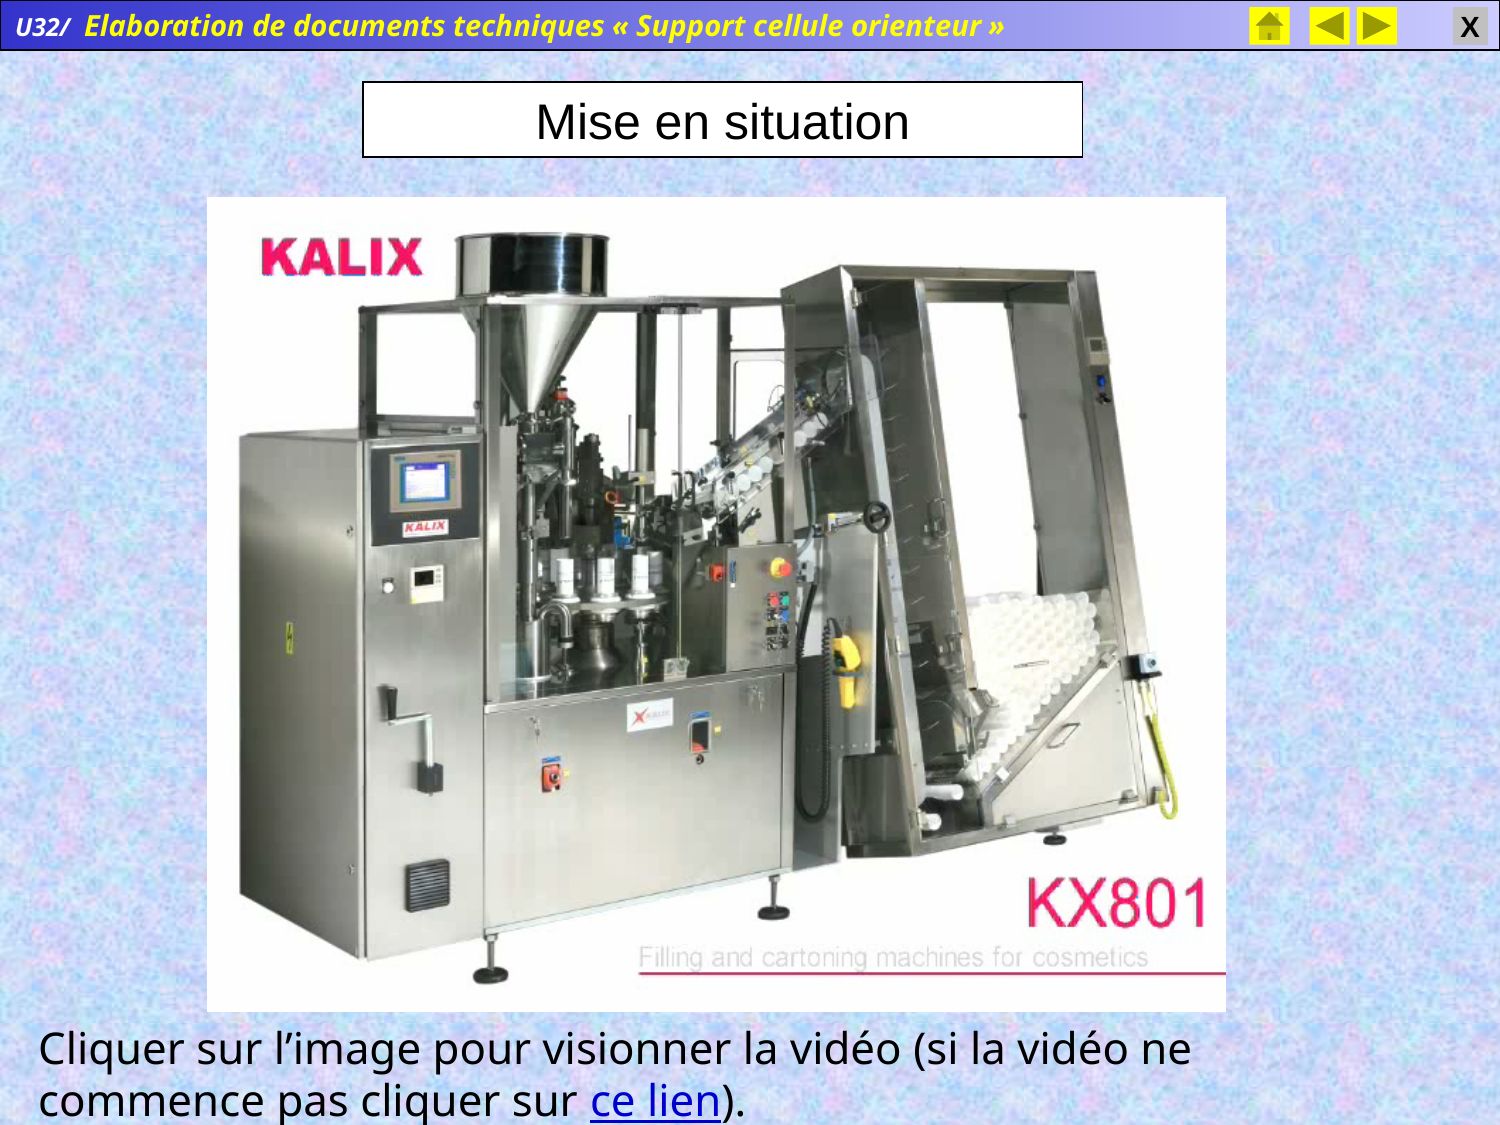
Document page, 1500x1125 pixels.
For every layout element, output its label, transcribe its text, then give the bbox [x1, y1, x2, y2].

text_box Mise en situation [363, 81, 1083, 157]
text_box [206, 196, 1227, 1013]
text_box [1309, 7, 1350, 45]
text_box Cliquer sur l’image pour visionner la vidéo (si la vidéo ne commence pas cliquer sur ce lien). [23, 1013, 1442, 1125]
picture [0, 51, 1500, 1125]
text_box [1356, 7, 1397, 45]
text_box [1249, 7, 1290, 45]
